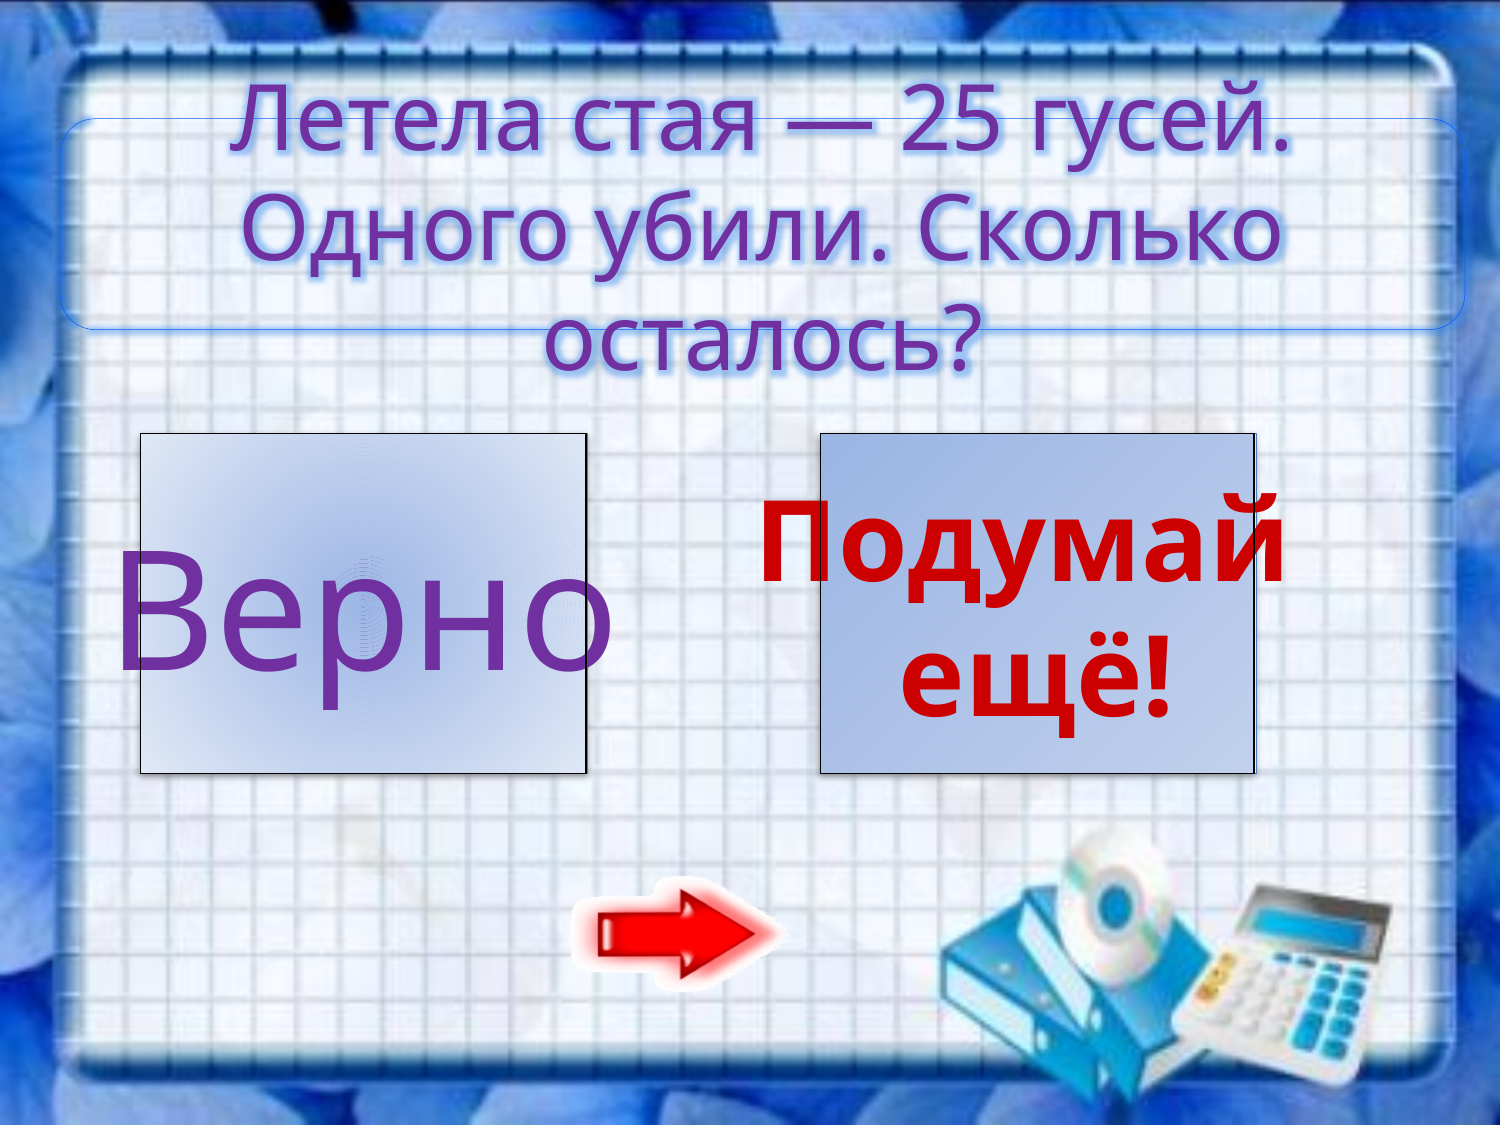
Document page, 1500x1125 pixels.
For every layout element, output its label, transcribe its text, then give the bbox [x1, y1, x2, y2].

picture [0, 0, 1500, 1125]
text_box Летела стая — 25 гусей. Одного убили. Сколько осталось? [58, 116, 1467, 332]
text_box [820, 433, 1254, 774]
text_box [140, 433, 586, 774]
